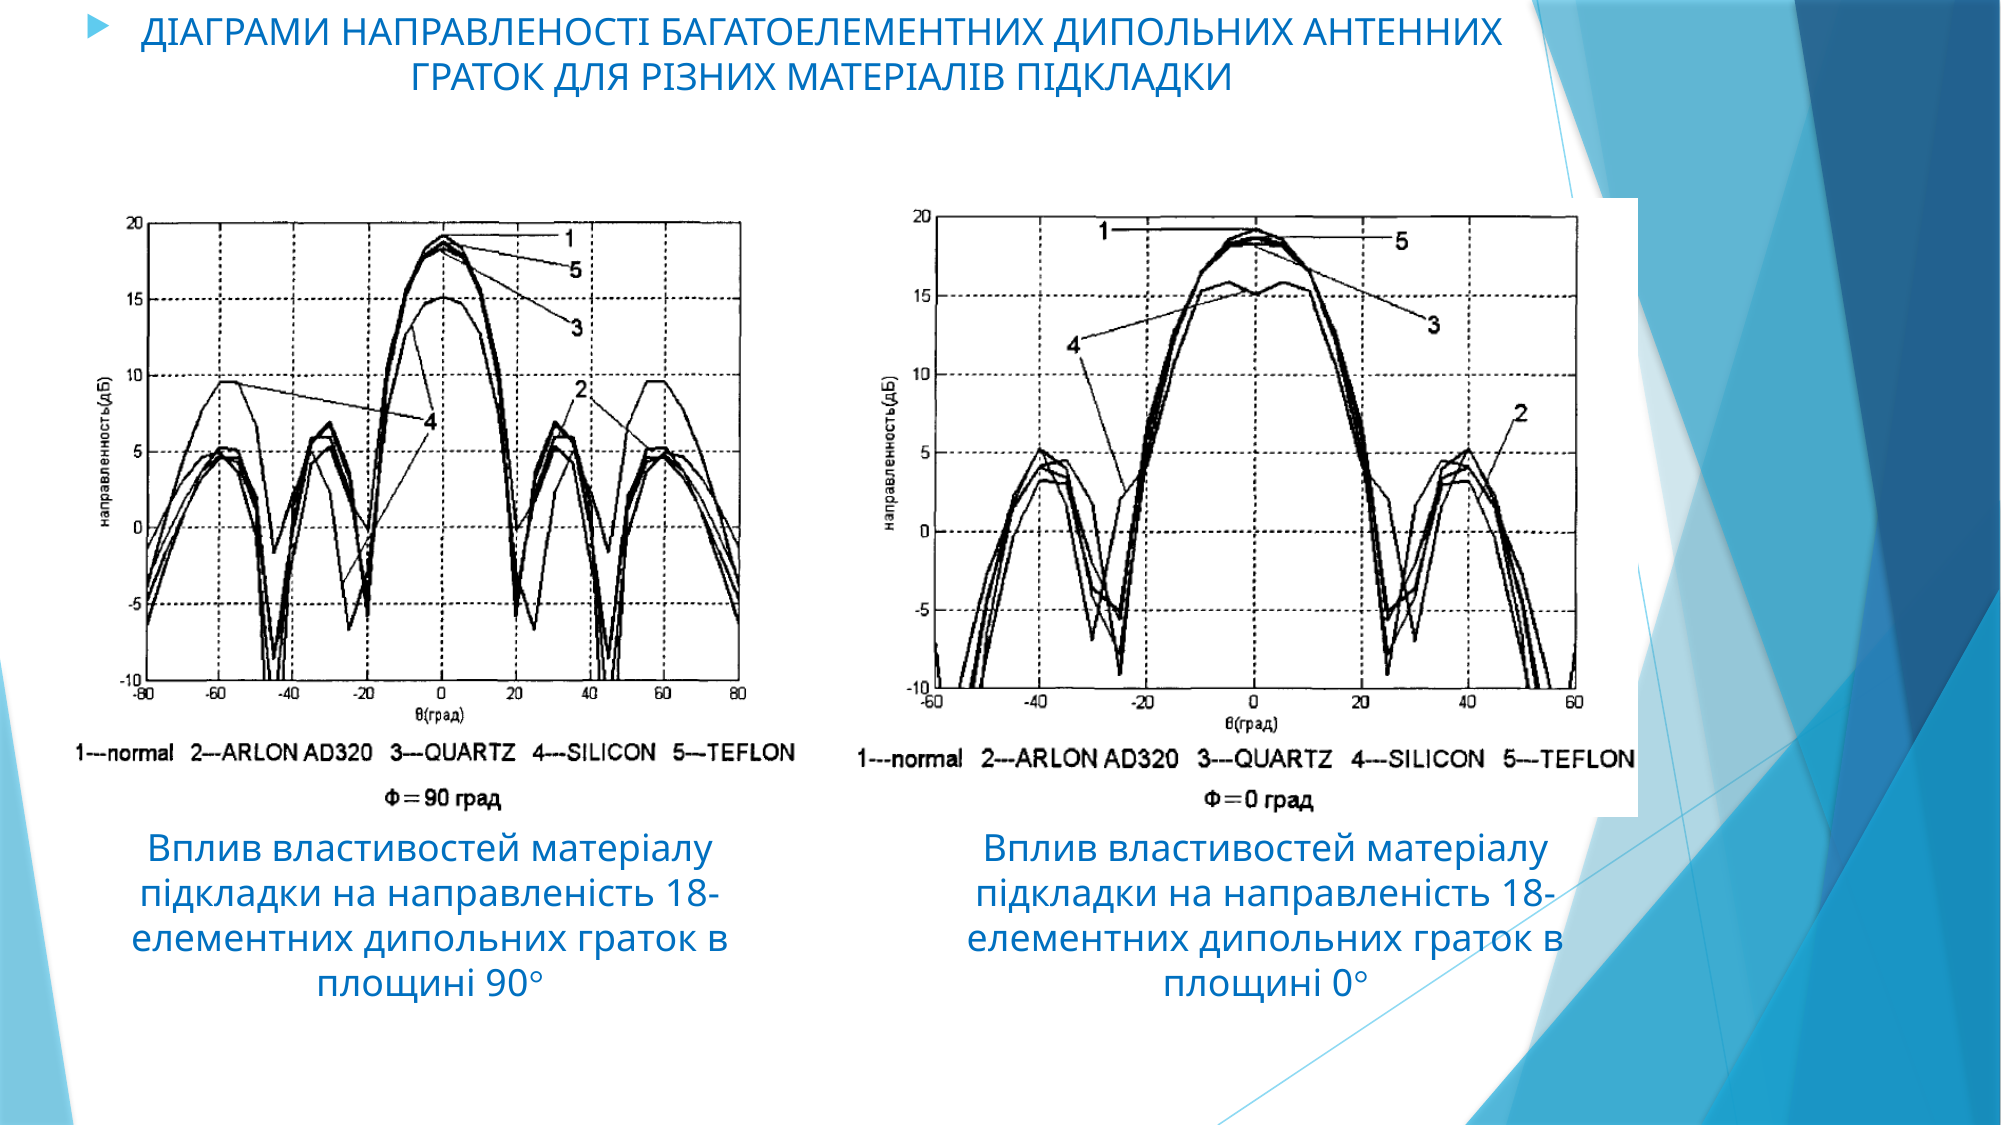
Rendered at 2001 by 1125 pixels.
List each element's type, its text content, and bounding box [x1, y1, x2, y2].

text_box Вплив властивостей матеріалу підкладки на направленість 18-елементних дипольних граток в площині 0° [920, 826, 1611, 1012]
picture [847, 197, 1639, 818]
picture [38, 197, 822, 818]
text_box Вплив властивостей матеріалу підкладки на направленість 18-елементних дипольних граток в площині 90° [84, 826, 776, 1012]
list Діаграми направленості багатоелементних дипольних антенних граток для різних матеріалів підкладки [16, 1, 1572, 148]
